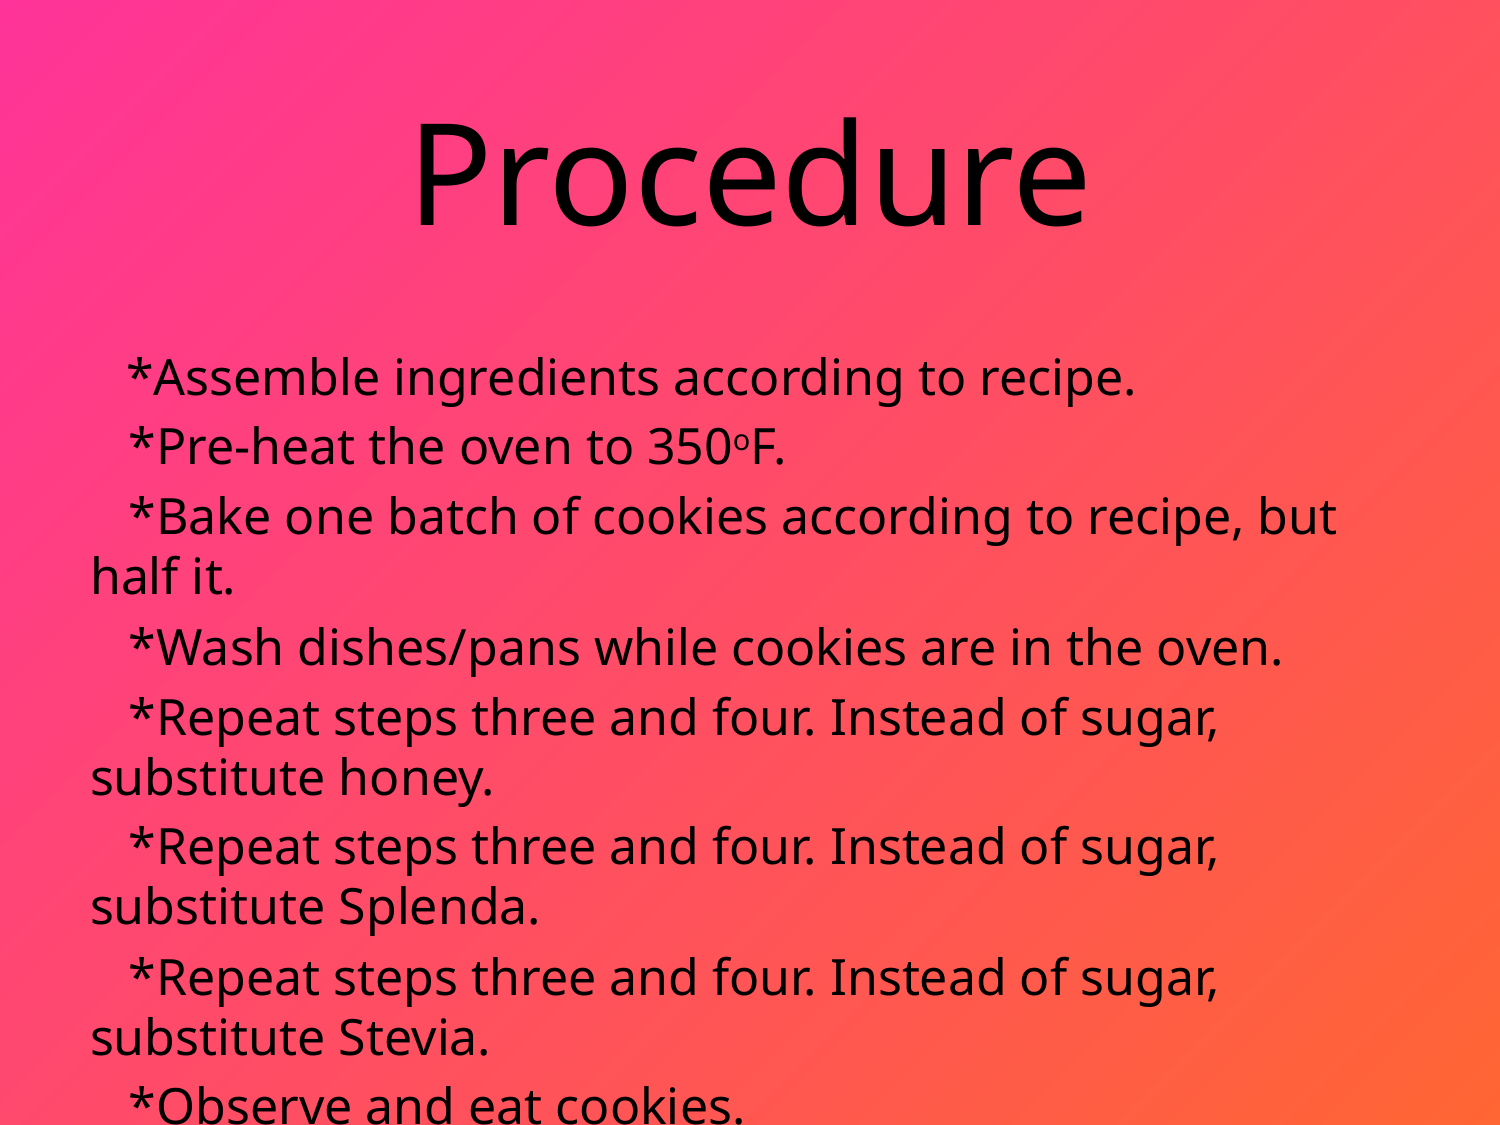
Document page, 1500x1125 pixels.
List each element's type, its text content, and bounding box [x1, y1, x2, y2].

list *Assemble ingredients according to recipe. *Pre-heat the oven to 350oF. *Bake one batch of cookies according to recipe, but half it. *Wash dishes/pans while cookies are in the oven. *Repeat steps three and four. Instead of sugar, substitute honey. *Repeat steps three and four. Instead of sugar, substitute Splenda. *Repeat steps three and four. Instead of sugar, substitute Stevia. *Observe and eat cookies. *Write down observations and record results. [75, 337, 1425, 1063]
title Procedure [0, 75, 1500, 263]
